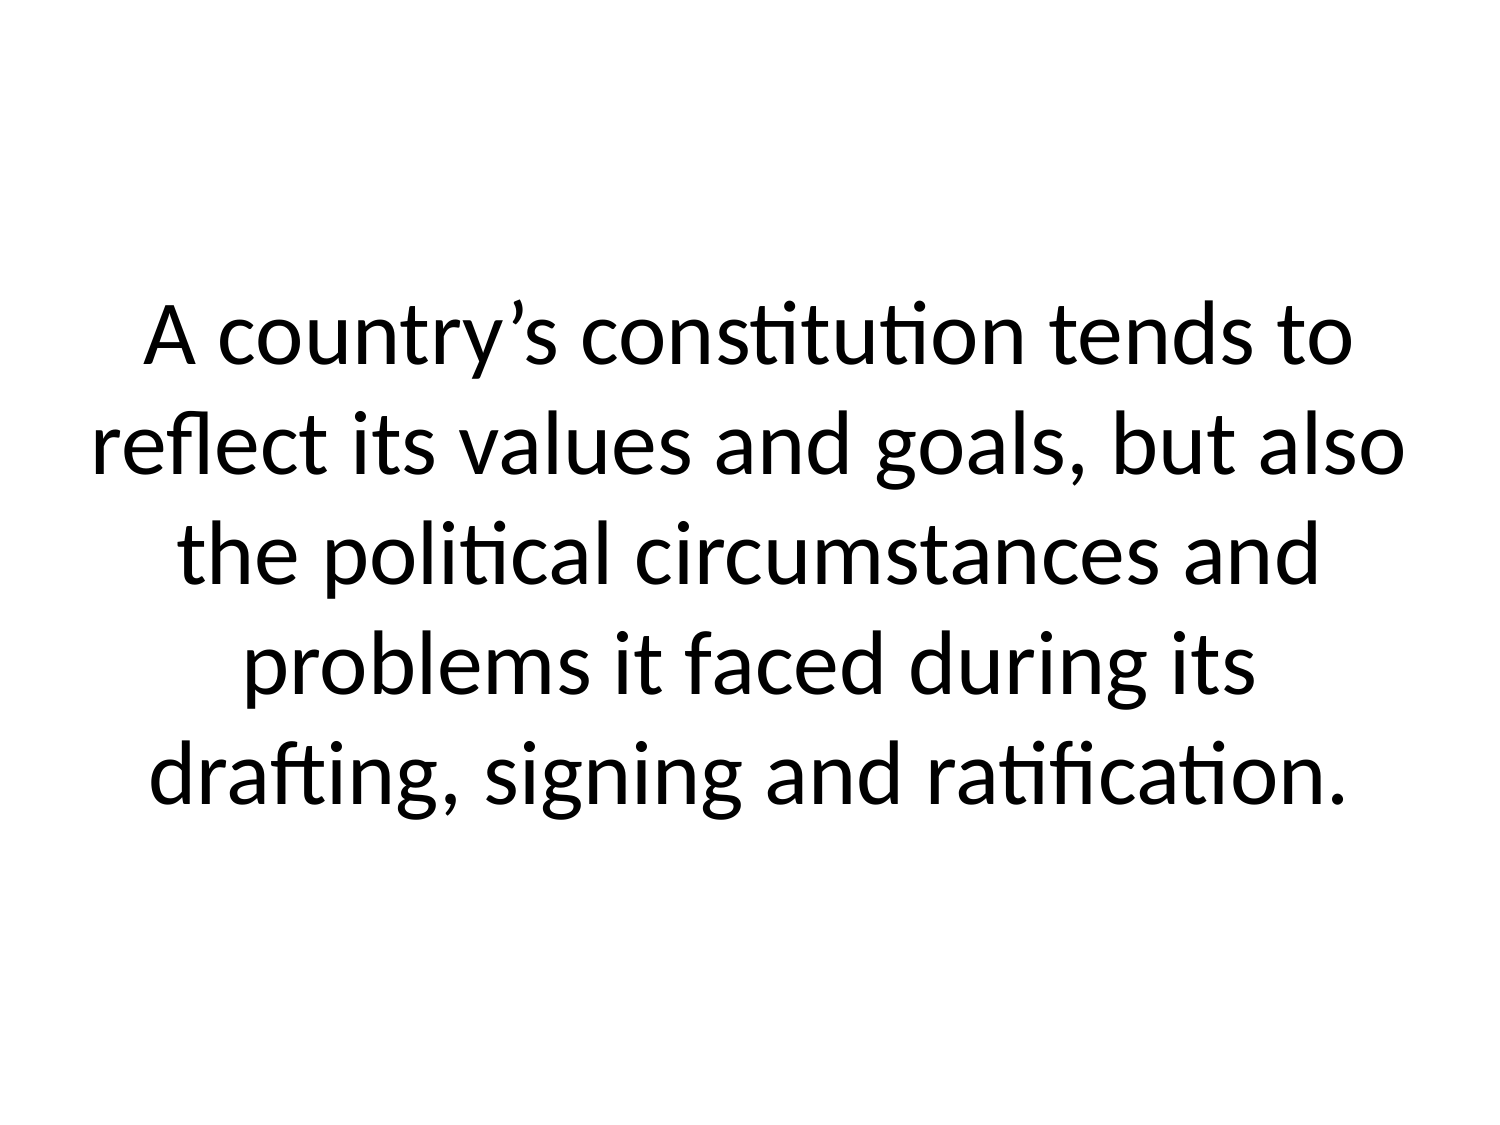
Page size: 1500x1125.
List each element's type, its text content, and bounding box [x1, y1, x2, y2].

title A country’s constitution tends to reflect its values and goals, but also the political circumstances and problems it faced during its drafting, signing and ratification. [75, 45, 1425, 1050]
